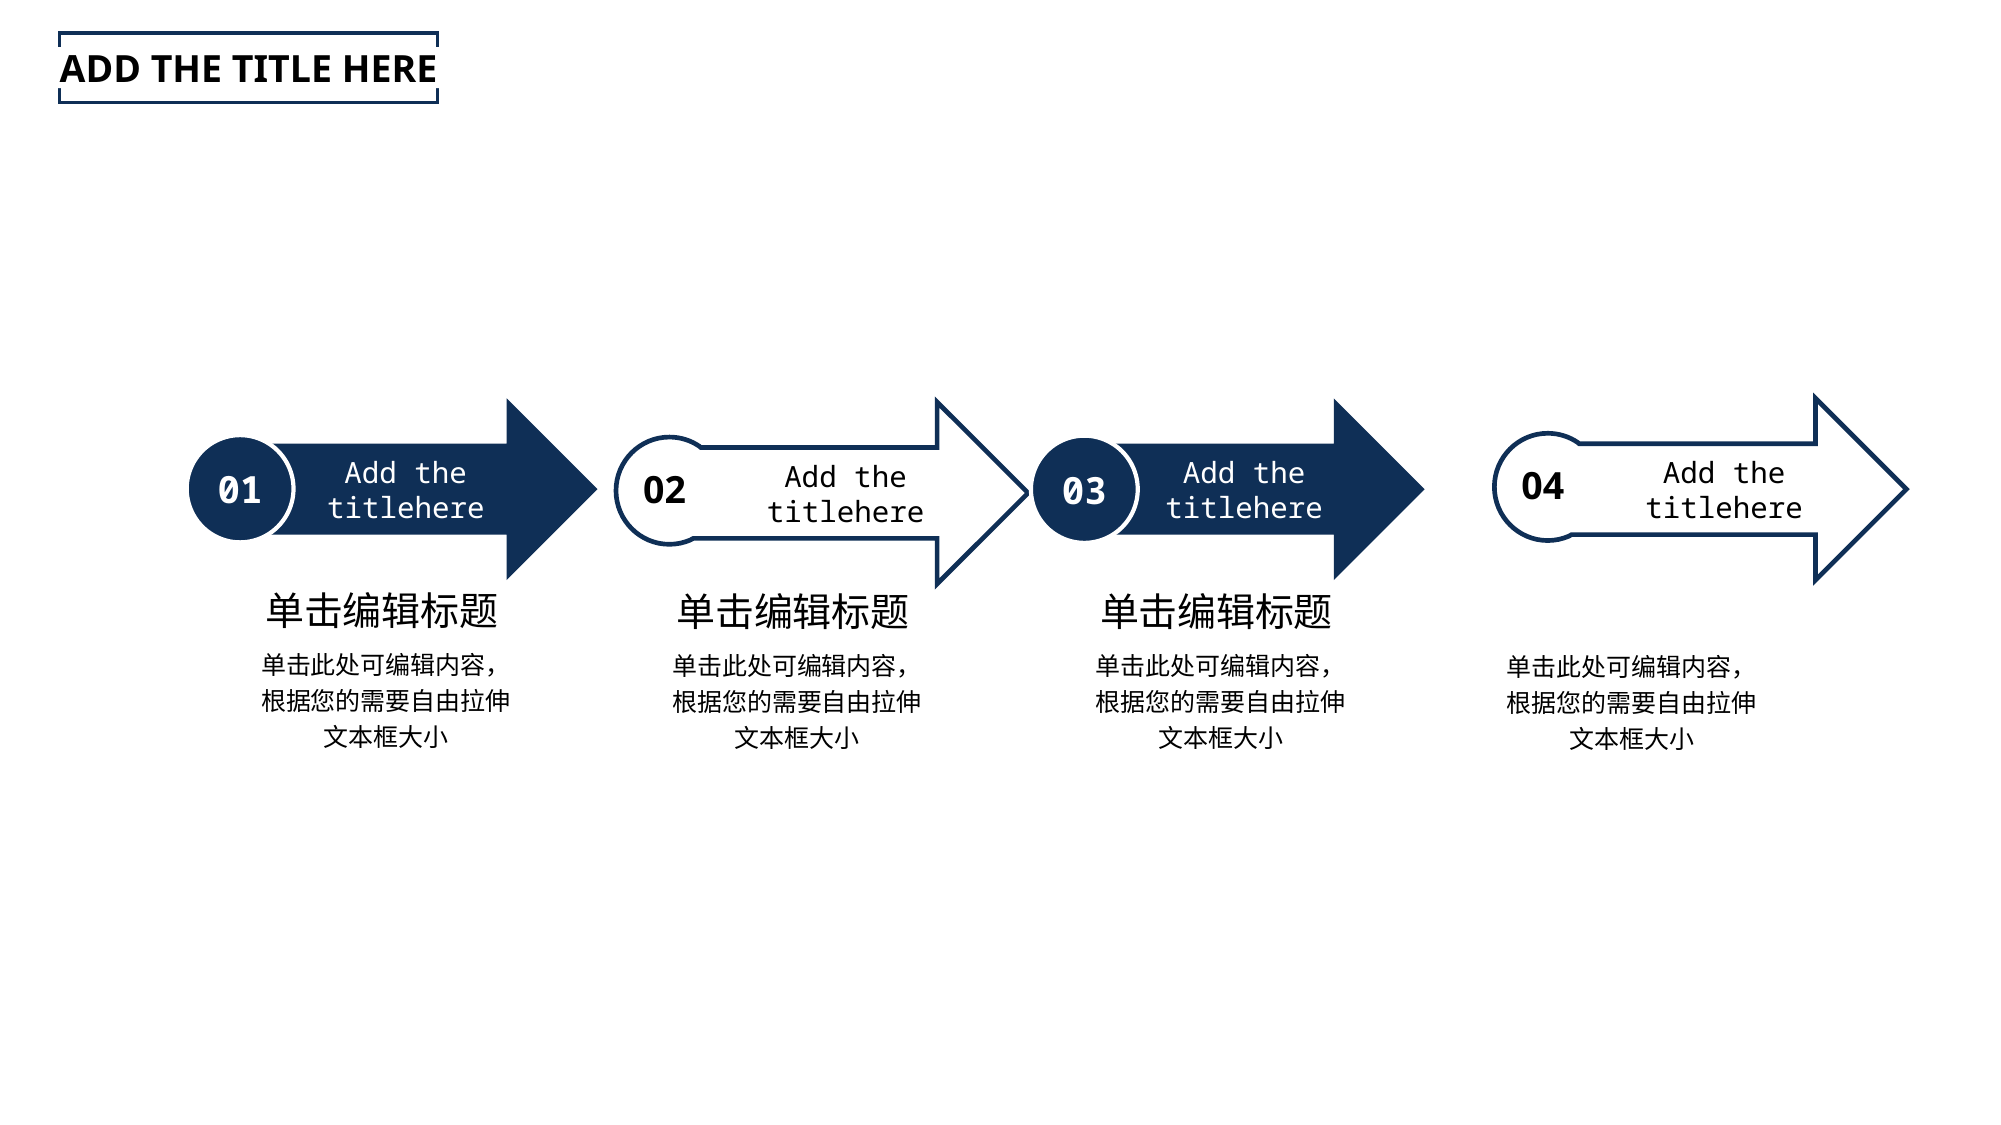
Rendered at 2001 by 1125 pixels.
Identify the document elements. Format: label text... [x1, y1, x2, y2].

text_box 04 [1506, 454, 1580, 515]
text_box 单击编辑标题 [1039, 580, 1393, 642]
text_box 单击编辑标题 [616, 580, 970, 642]
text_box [0, 32, 498, 103]
text_box 单击此处可编辑内容，根据您的需要自由拉伸文本框大小 [659, 644, 935, 753]
text_box 单击此处可编辑内容，根据您的需要自由拉伸文本框大小 [1083, 644, 1358, 753]
text_box Add the titlehere [1493, 395, 1908, 583]
text_box Add the titlehere [270, 395, 599, 583]
text_box 01 [185, 434, 295, 544]
text_box Add the titlehere [1114, 395, 1427, 580]
text_box Add the titlehere [614, 399, 1030, 580]
text_box 03 [1029, 434, 1139, 544]
text_box 单击此处可编辑内容，根据您的需要自由拉伸文本框大小 [1494, 645, 1770, 754]
text_box 单击此处可编辑内容，根据您的需要自由拉伸文本框大小 [248, 643, 524, 752]
text_box 02 [628, 458, 701, 519]
text_box 单击编辑标题 [204, 579, 559, 641]
